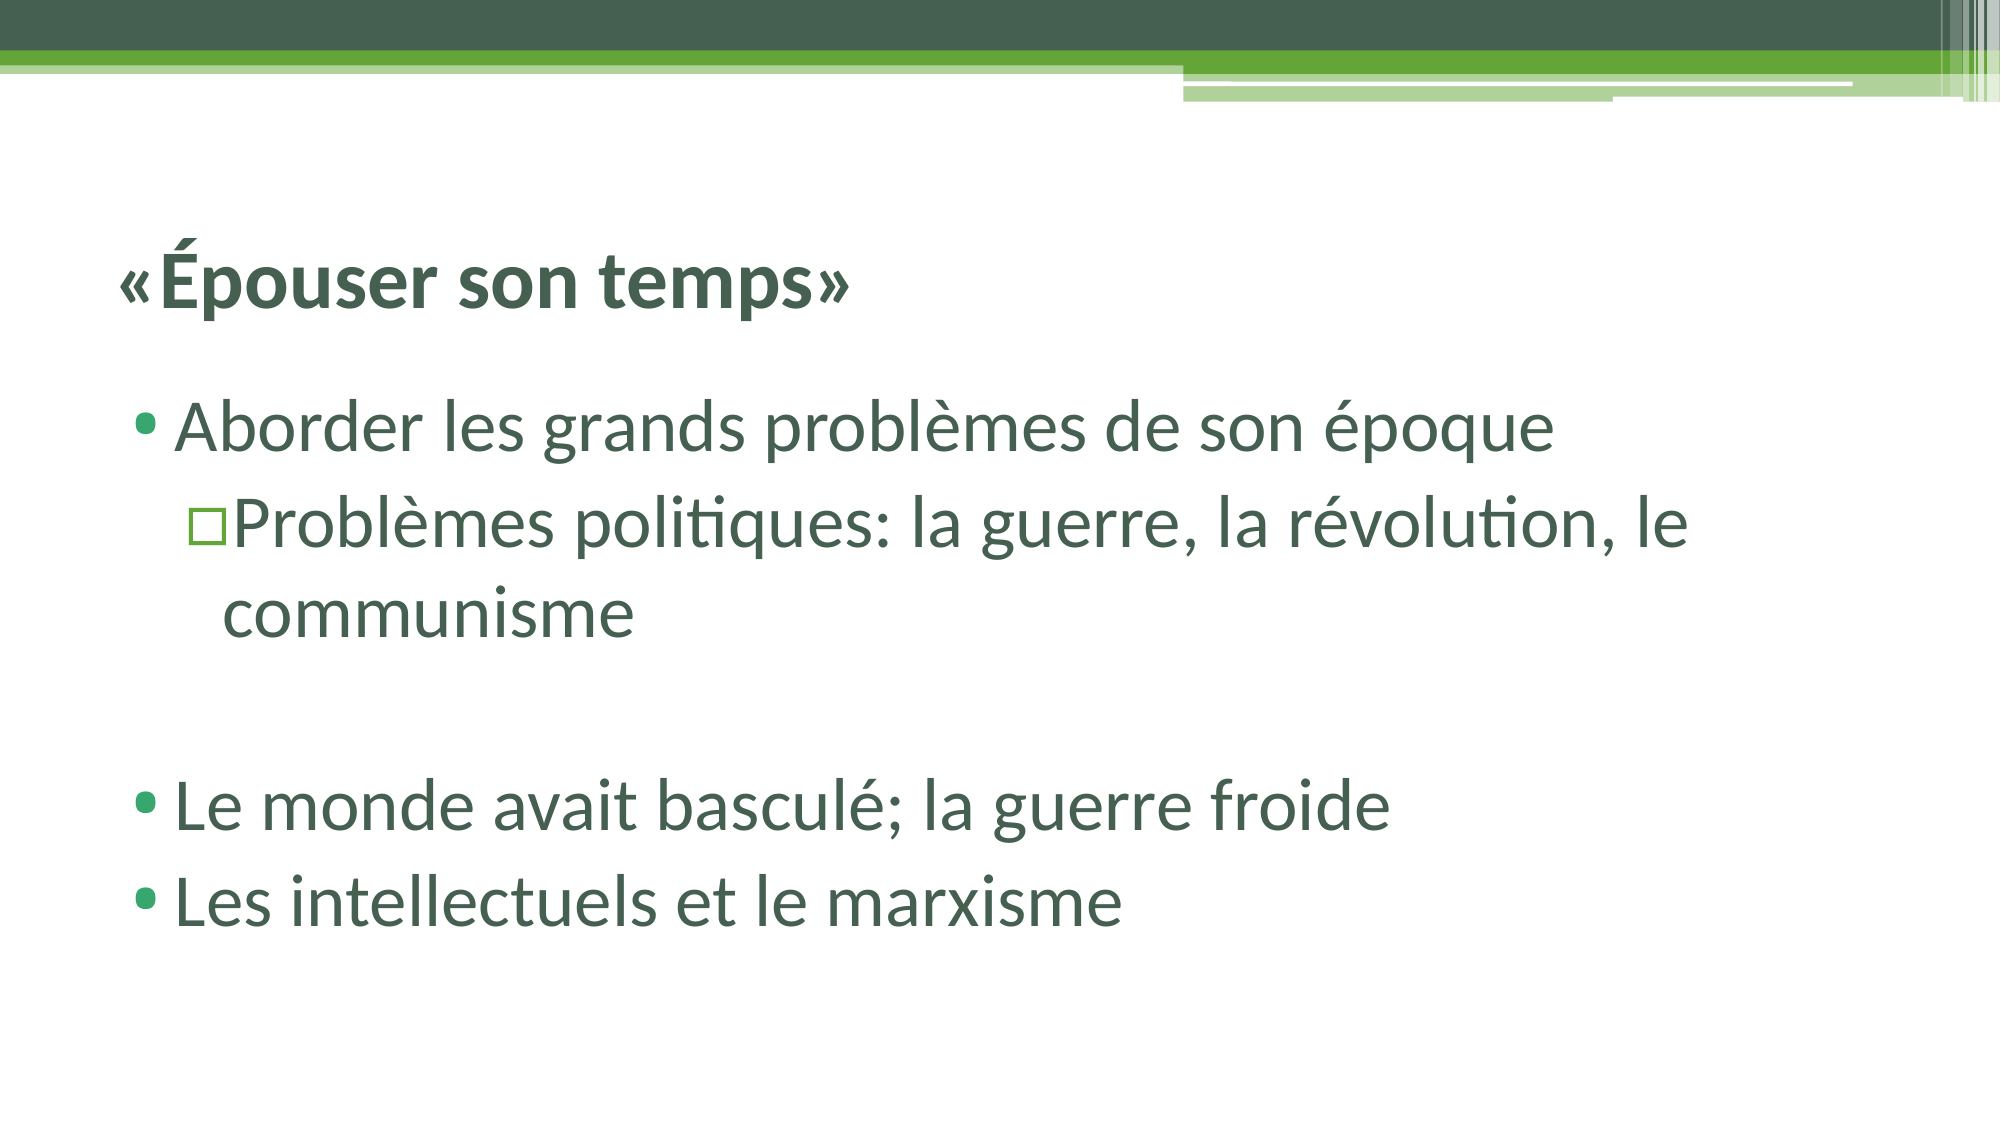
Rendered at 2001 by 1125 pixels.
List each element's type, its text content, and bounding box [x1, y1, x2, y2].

title «Épouser son temps» [99, 187, 1900, 363]
list Aborder les grands problèmes de son époque Problèmes politiques: la guerre, la révolution, le communisme Le monde avait basculé; la guerre froide Les intellectuels et le marxisme [99, 368, 1900, 1079]
